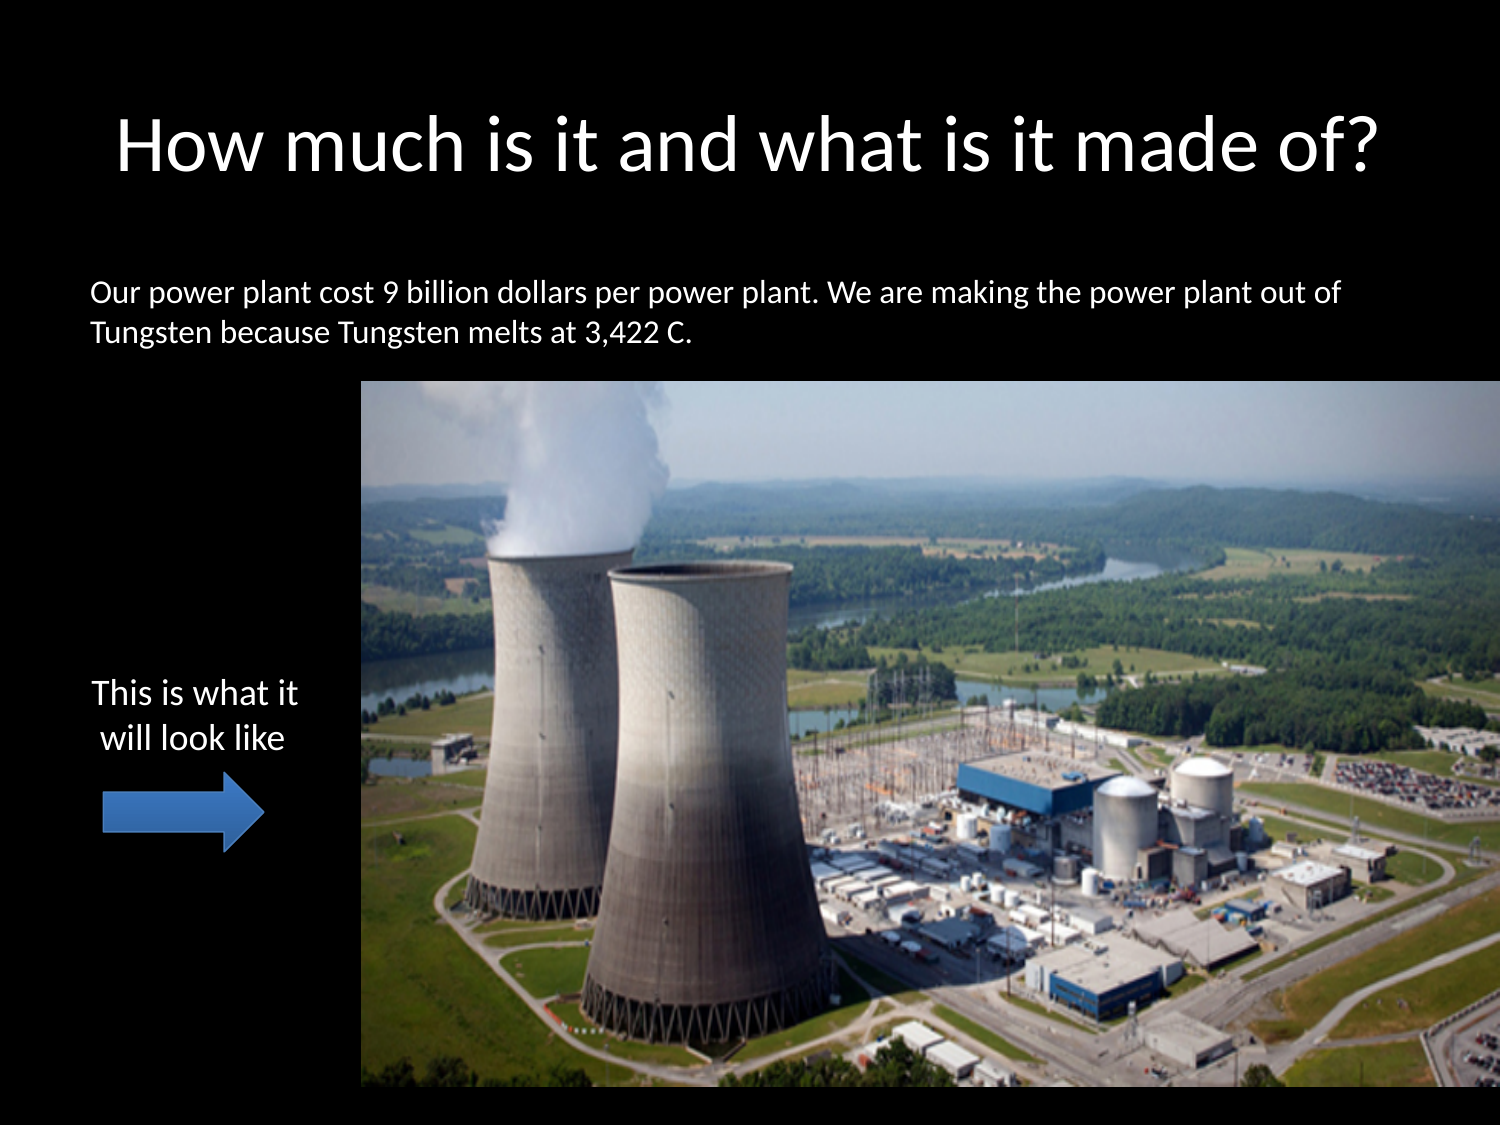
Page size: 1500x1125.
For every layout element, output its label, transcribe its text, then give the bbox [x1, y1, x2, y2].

title How much is it and what is it made of? [75, 45, 1425, 233]
text_box [102, 771, 265, 853]
text_box This is what it will look like [76, 660, 314, 811]
list Our power plant cost 9 billion dollars per power plant. We are making the power plant out of Tungsten because Tungsten melts at 3,422 C. [75, 262, 1425, 1005]
picture [361, 381, 1500, 1087]
